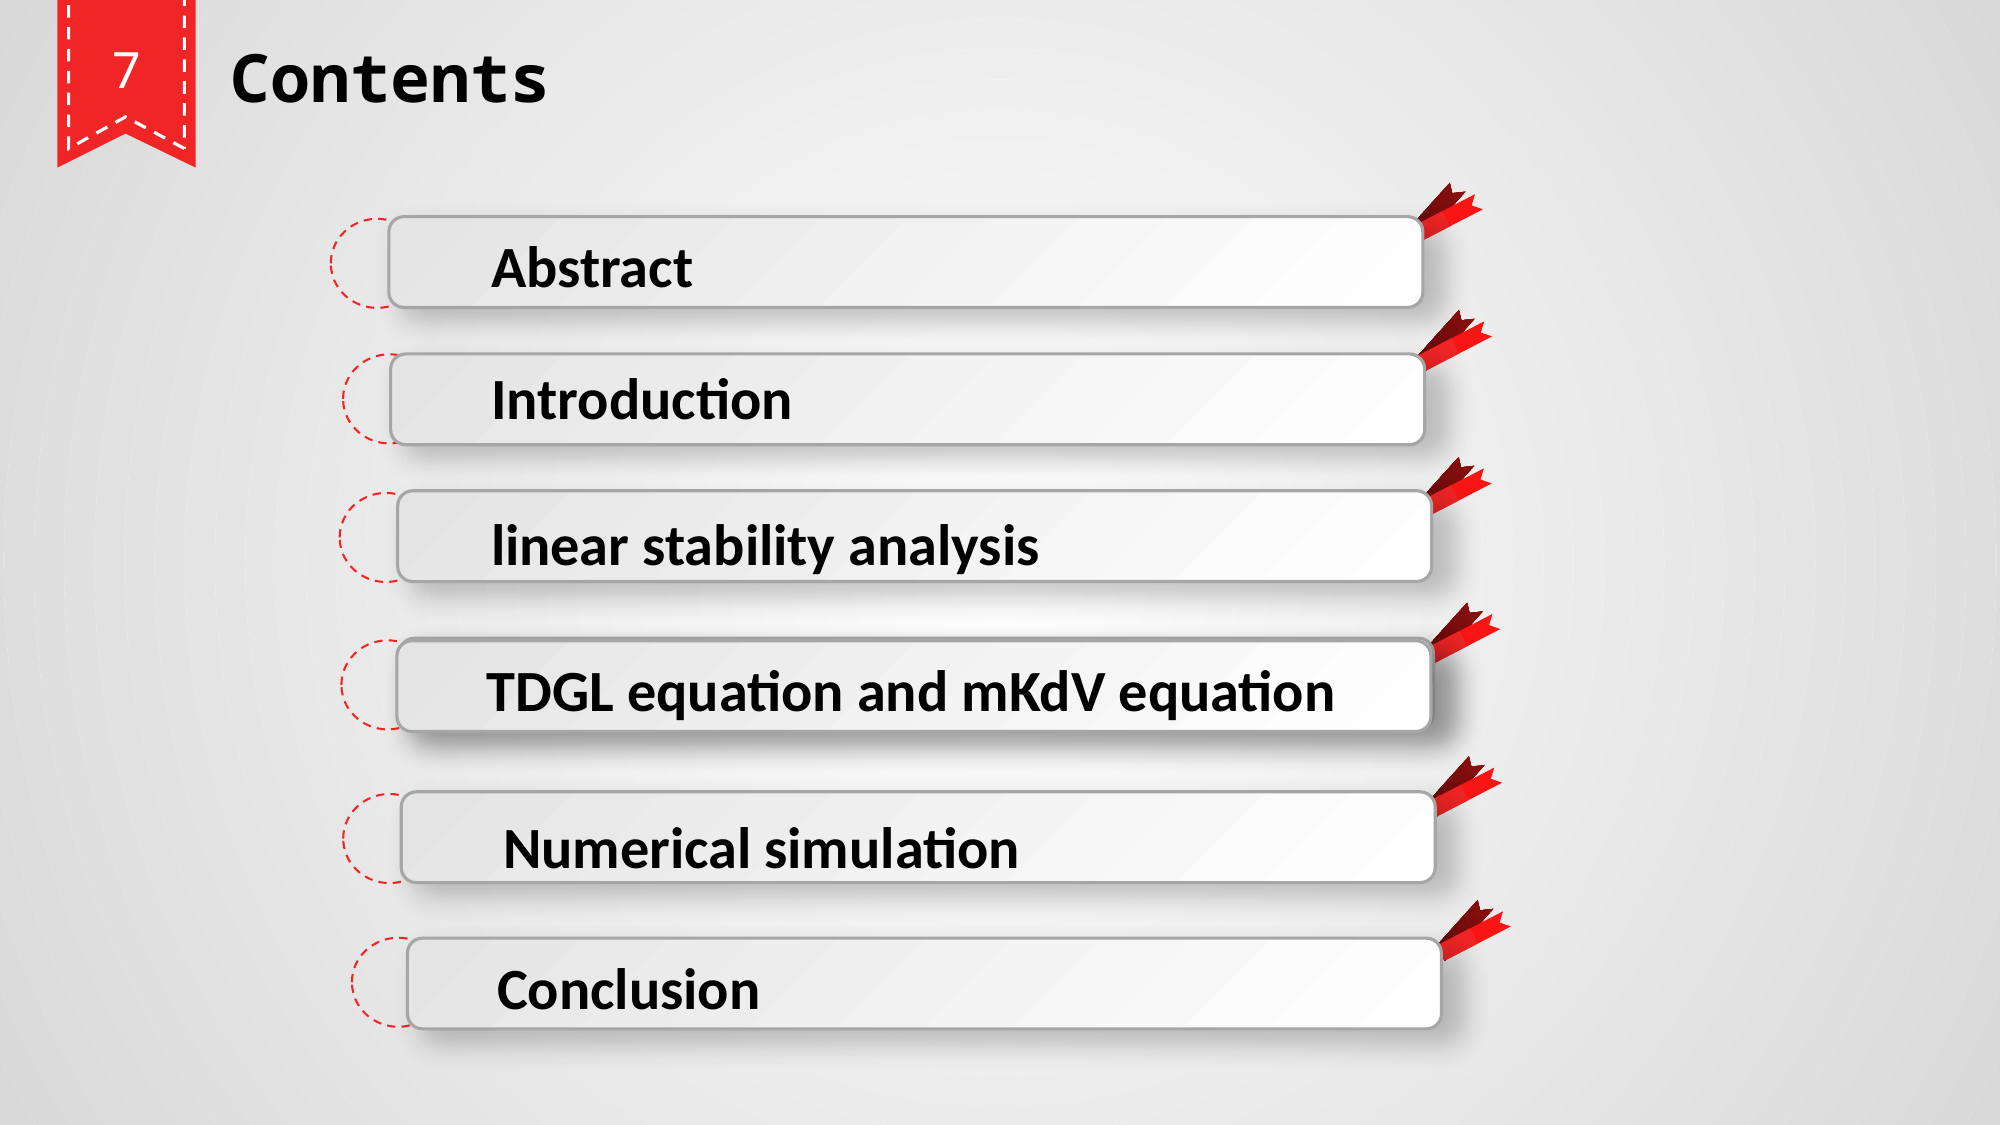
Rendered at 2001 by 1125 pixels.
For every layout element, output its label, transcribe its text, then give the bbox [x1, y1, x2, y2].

text_box [329, 217, 391, 309]
text_box [338, 491, 400, 583]
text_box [1431, 906, 1507, 946]
text_box [395, 639, 1432, 733]
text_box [1422, 763, 1498, 803]
text_box Conclusion [482, 943, 1403, 1029]
text_box linear stability analysis [463, 500, 1384, 585]
text_box [406, 937, 1443, 1030]
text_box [1421, 609, 1496, 649]
text_box TDGL equation and mKdV equation [472, 646, 1393, 731]
text_box Numerical simulation [488, 802, 1409, 888]
text_box [389, 352, 1426, 446]
text_box [396, 489, 1433, 583]
text_box Introduction [476, 353, 1063, 439]
text_box [387, 215, 1424, 309]
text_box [56, 0, 196, 168]
text_box Contents [216, 27, 588, 123]
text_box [1412, 316, 1488, 356]
text_box [400, 790, 1437, 884]
text_box [342, 353, 398, 445]
text_box [340, 639, 402, 731]
text_box Abstract [476, 222, 1063, 307]
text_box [1412, 463, 1488, 503]
text_box [350, 936, 413, 1028]
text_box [1403, 189, 1479, 229]
text_box [342, 792, 404, 884]
